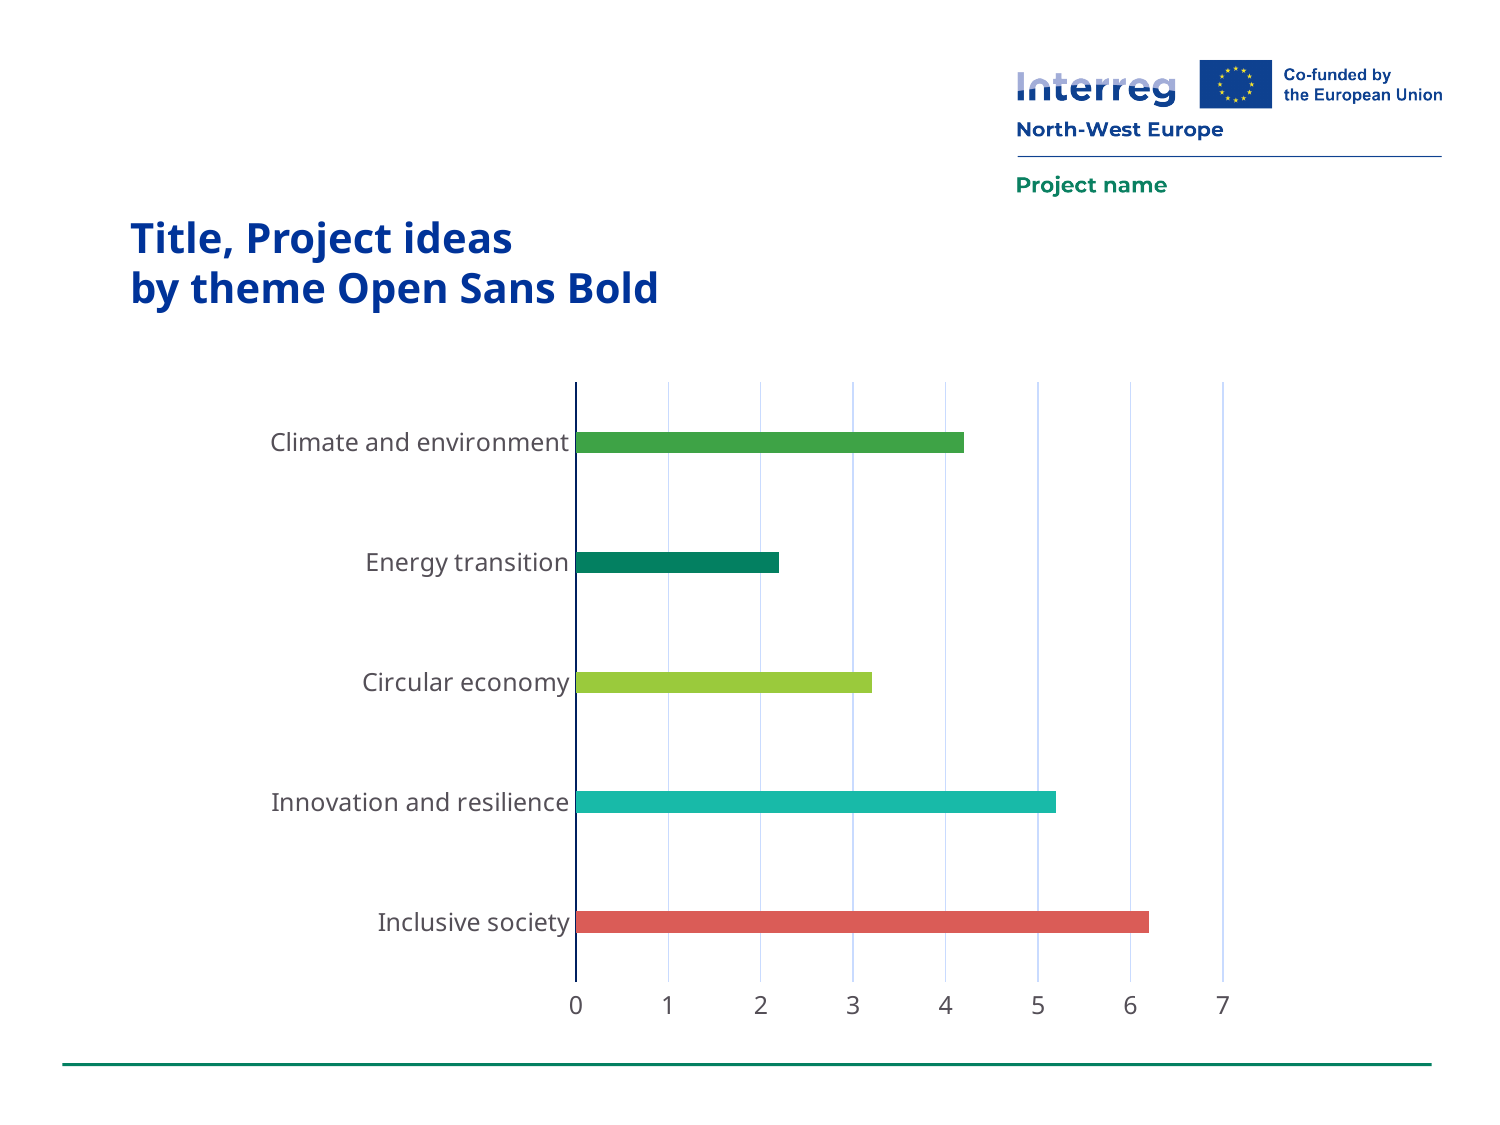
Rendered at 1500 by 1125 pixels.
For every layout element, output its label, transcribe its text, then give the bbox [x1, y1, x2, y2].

text_box Title, Project ideas by theme Open Sans Bold [115, 204, 859, 352]
picture [958, 0, 1500, 252]
chart [249, 369, 1250, 1036]
